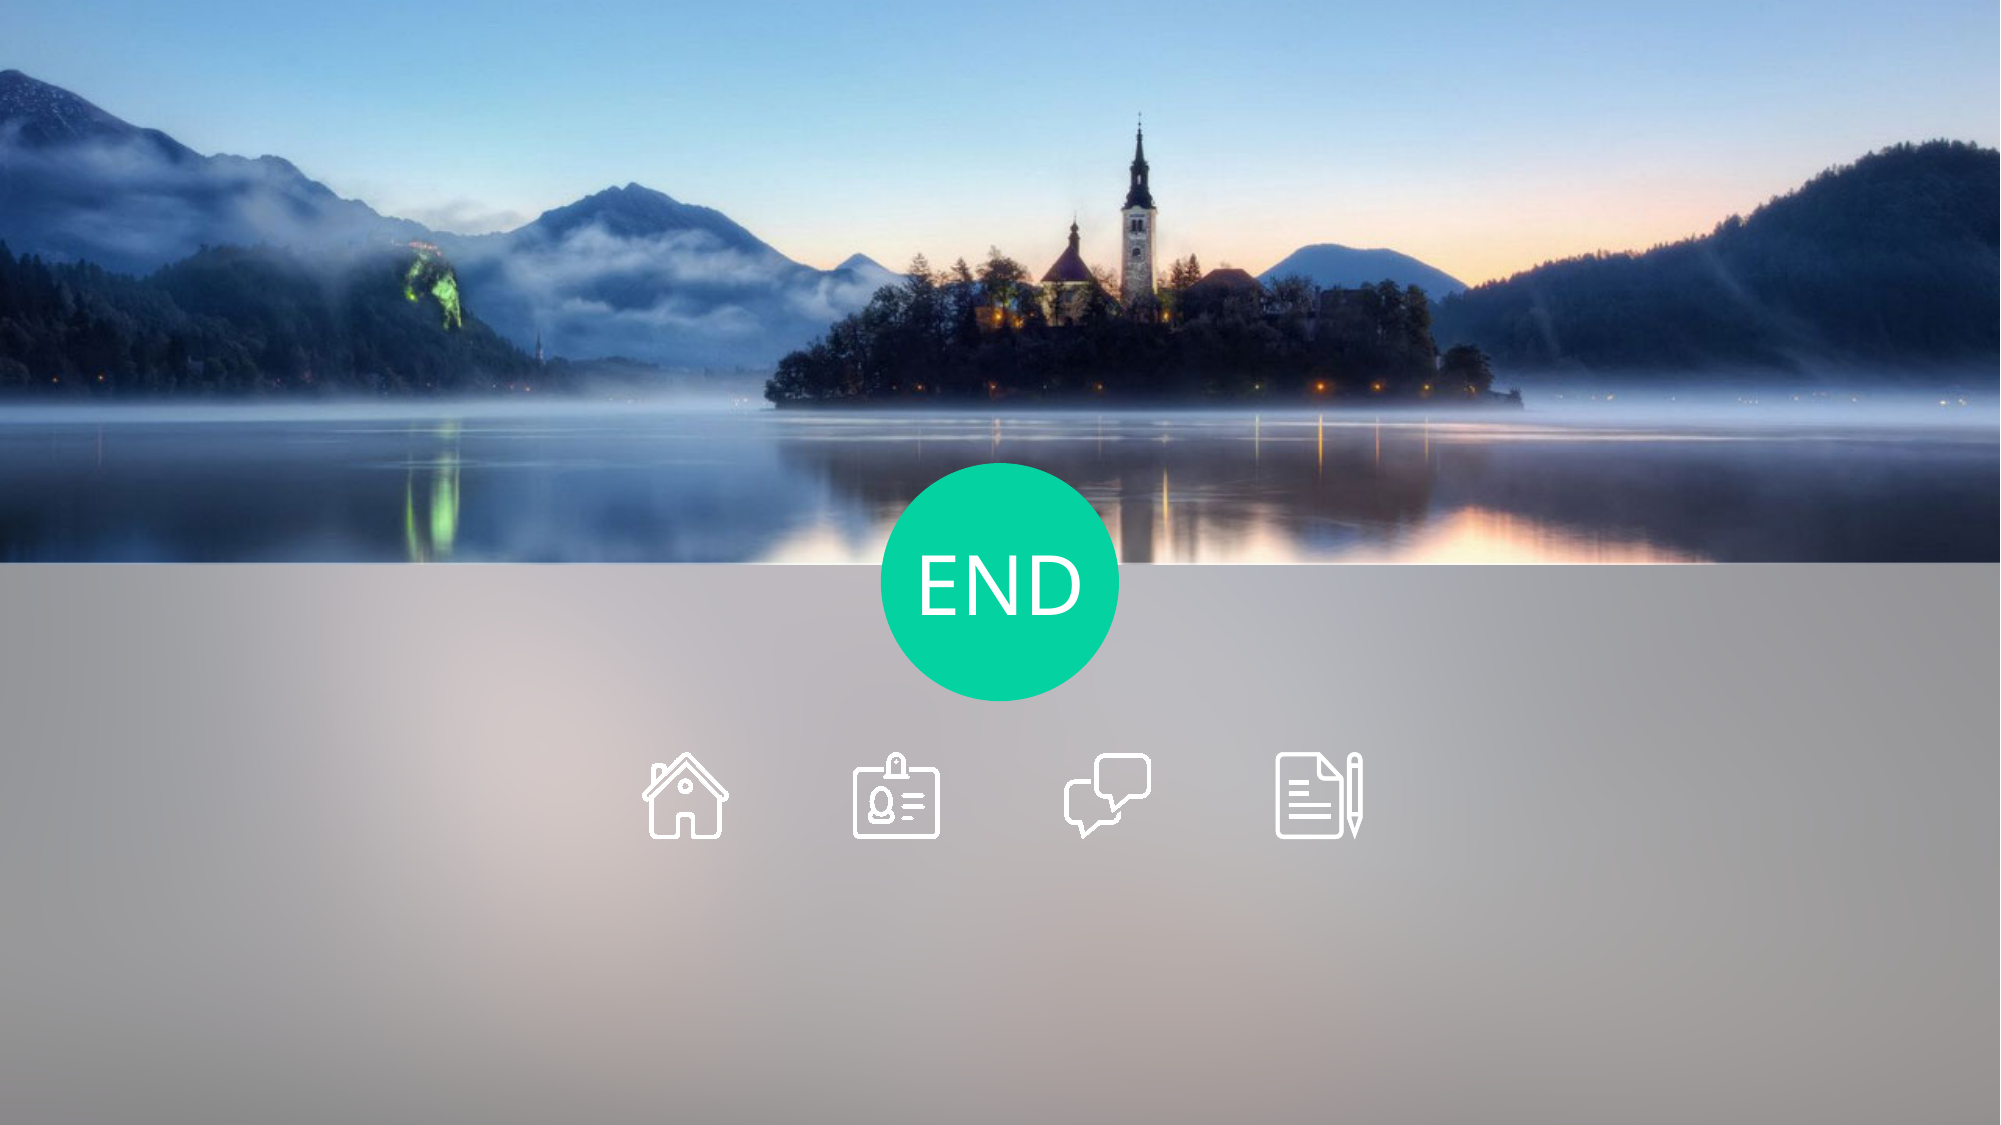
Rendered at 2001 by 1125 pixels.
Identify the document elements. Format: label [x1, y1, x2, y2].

text_box [641, 751, 1363, 839]
picture [0, 0, 2000, 1125]
